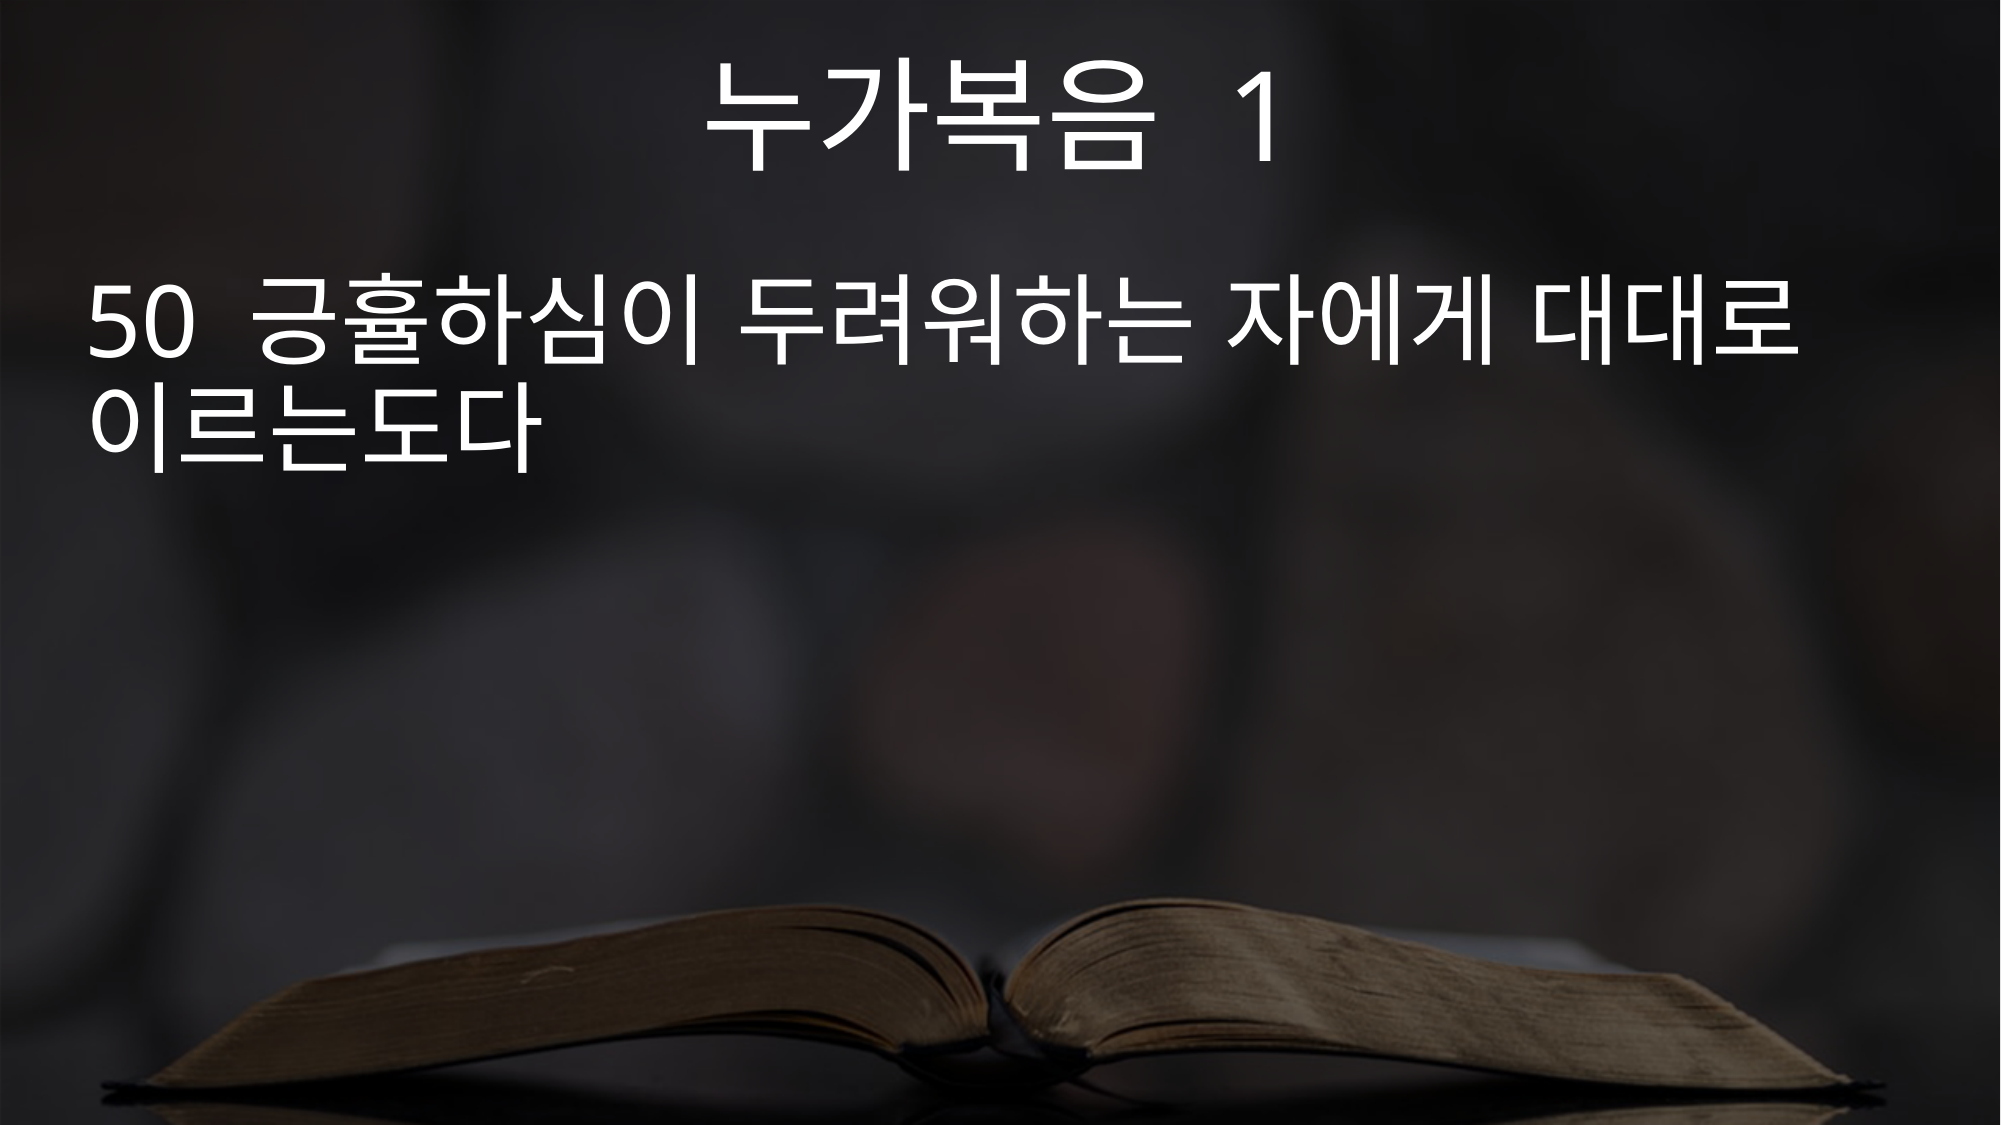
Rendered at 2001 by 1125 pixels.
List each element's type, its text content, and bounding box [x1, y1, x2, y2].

picture [0, 0, 2001, 1125]
list 50 긍휼하심이 두려워하는 자에게 대대로 이르는도다 [69, 263, 1953, 423]
footer 누가복음 1 [0, 32, 2000, 192]
